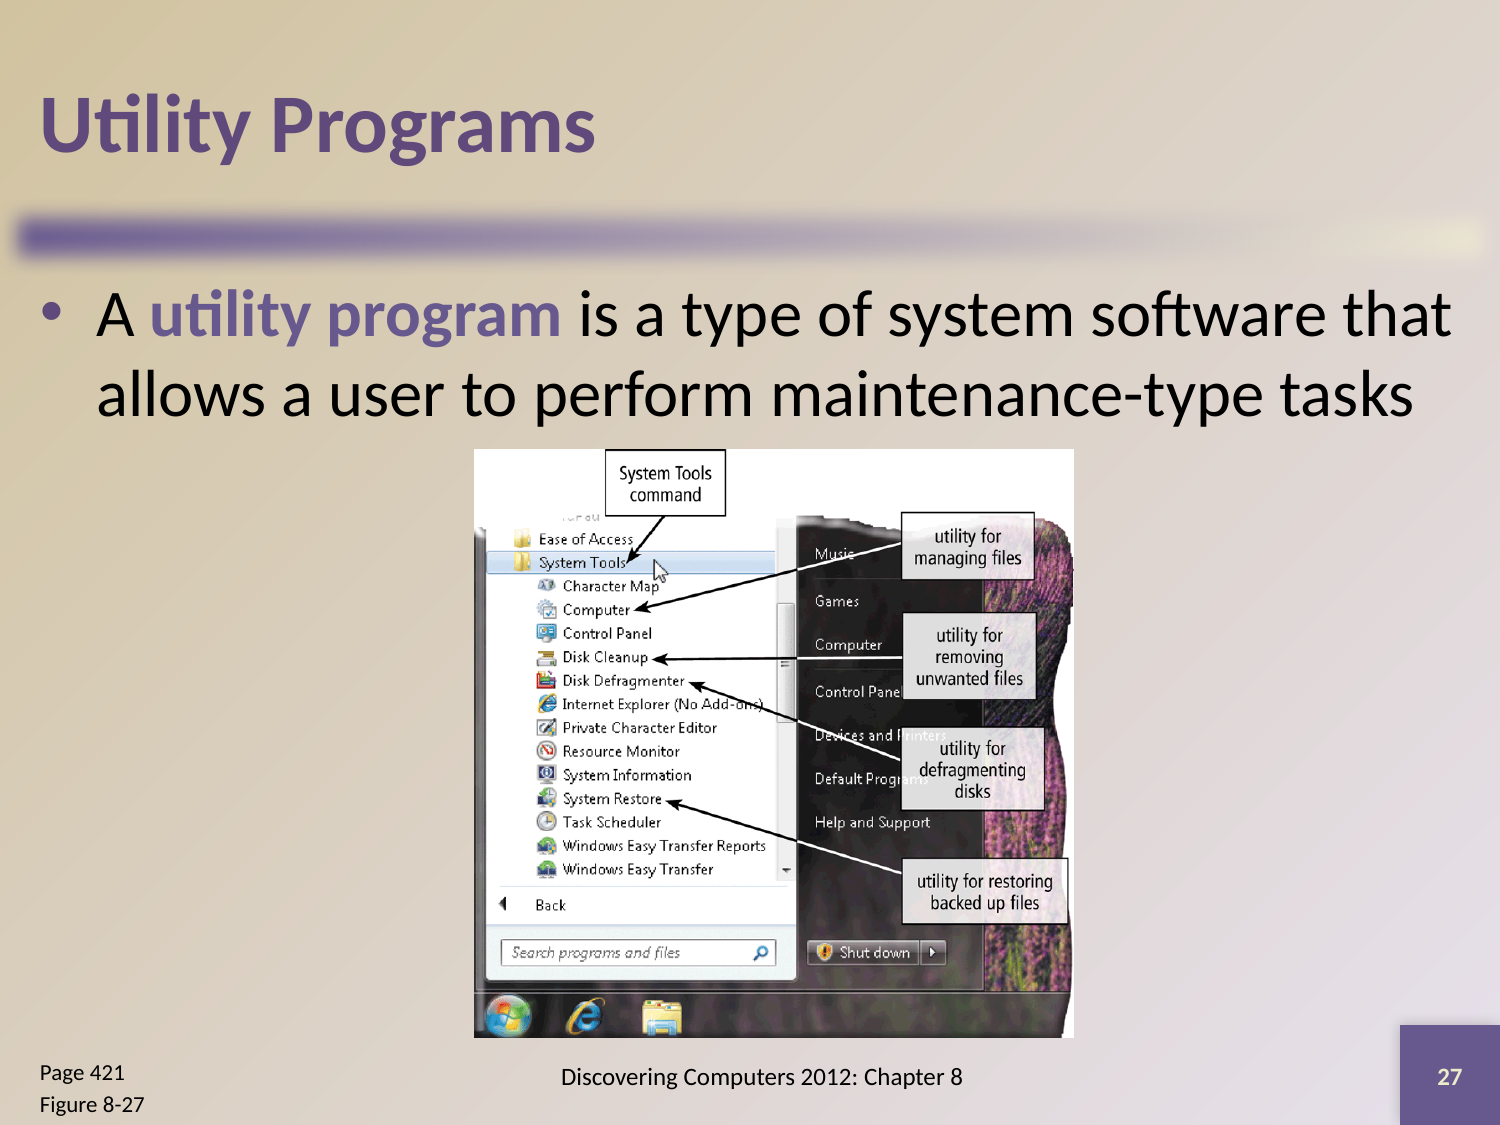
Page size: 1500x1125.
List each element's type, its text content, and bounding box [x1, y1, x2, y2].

title Utility Programs [24, 24, 1475, 213]
slide_number 27 [1400, 1025, 1500, 1125]
list A utility program is a type of system software that allows a user to perform maintenance-type tasks [24, 262, 1475, 1025]
picture [474, 449, 1074, 1038]
list Page 421 Figure 8-27 [24, 1050, 300, 1125]
footer Discovering Computers 2012: Chapter 8 [450, 1037, 1075, 1113]
